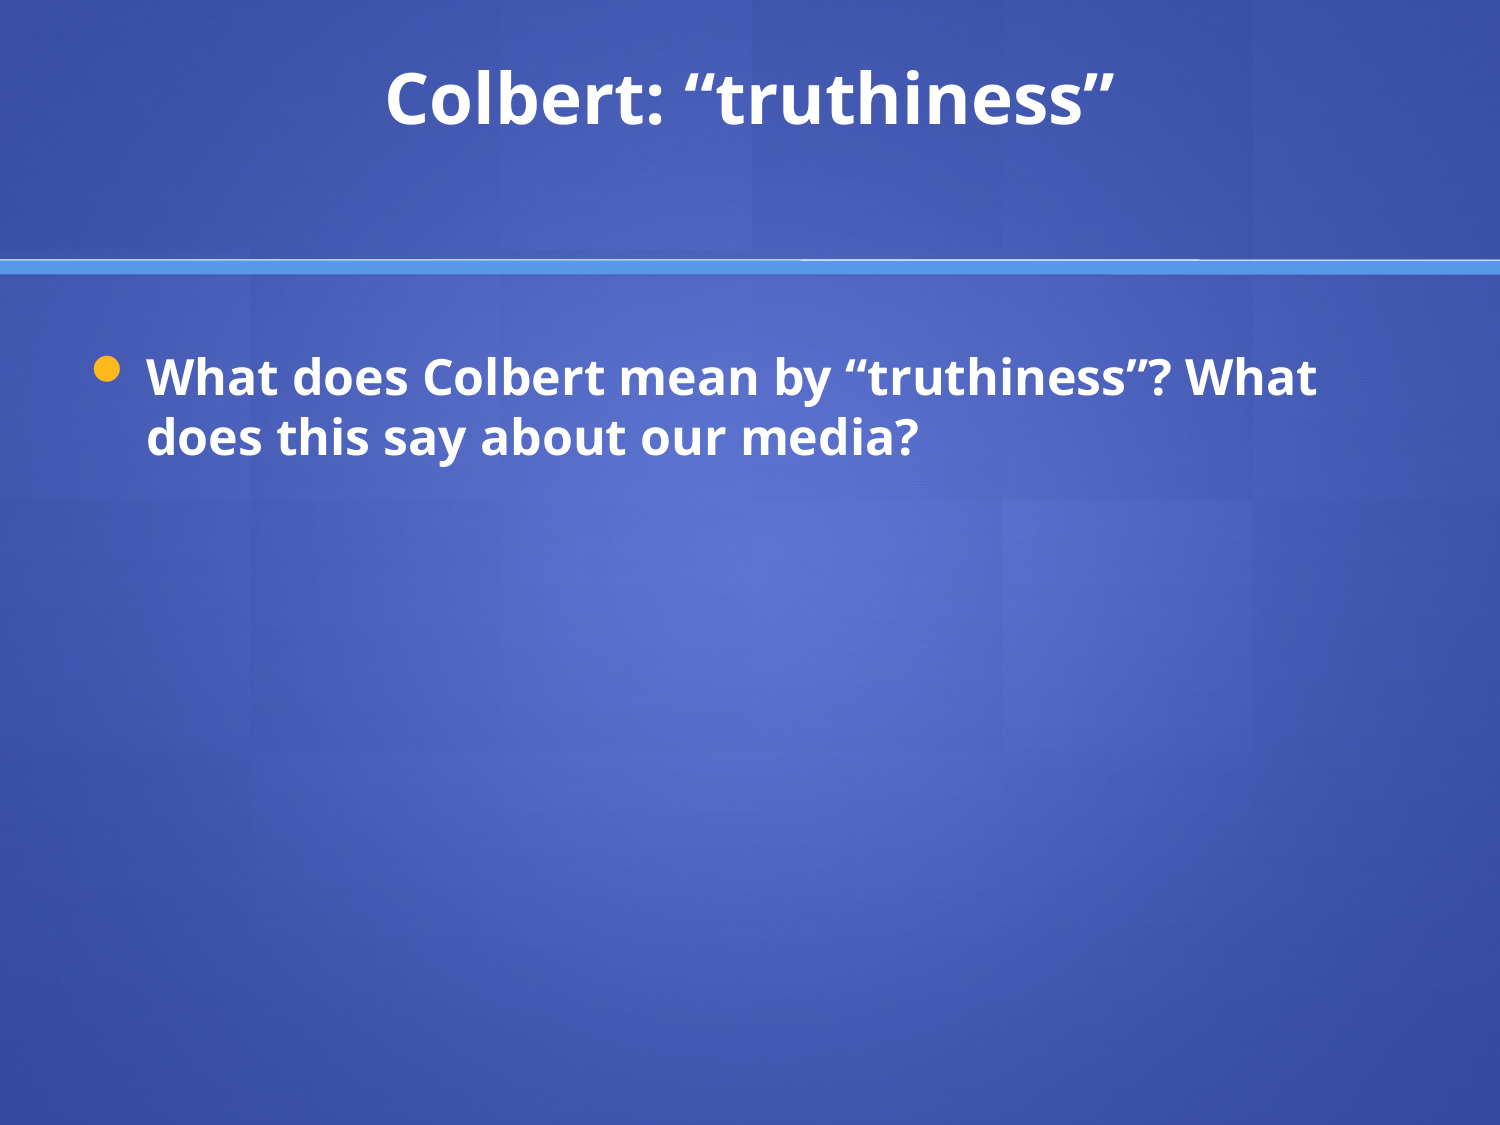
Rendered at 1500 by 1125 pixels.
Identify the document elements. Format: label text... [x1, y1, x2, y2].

list What does Colbert mean by “truthiness”? What does this say about our media? [75, 337, 1425, 988]
title Colbert: “truthiness” [75, 45, 1425, 233]
